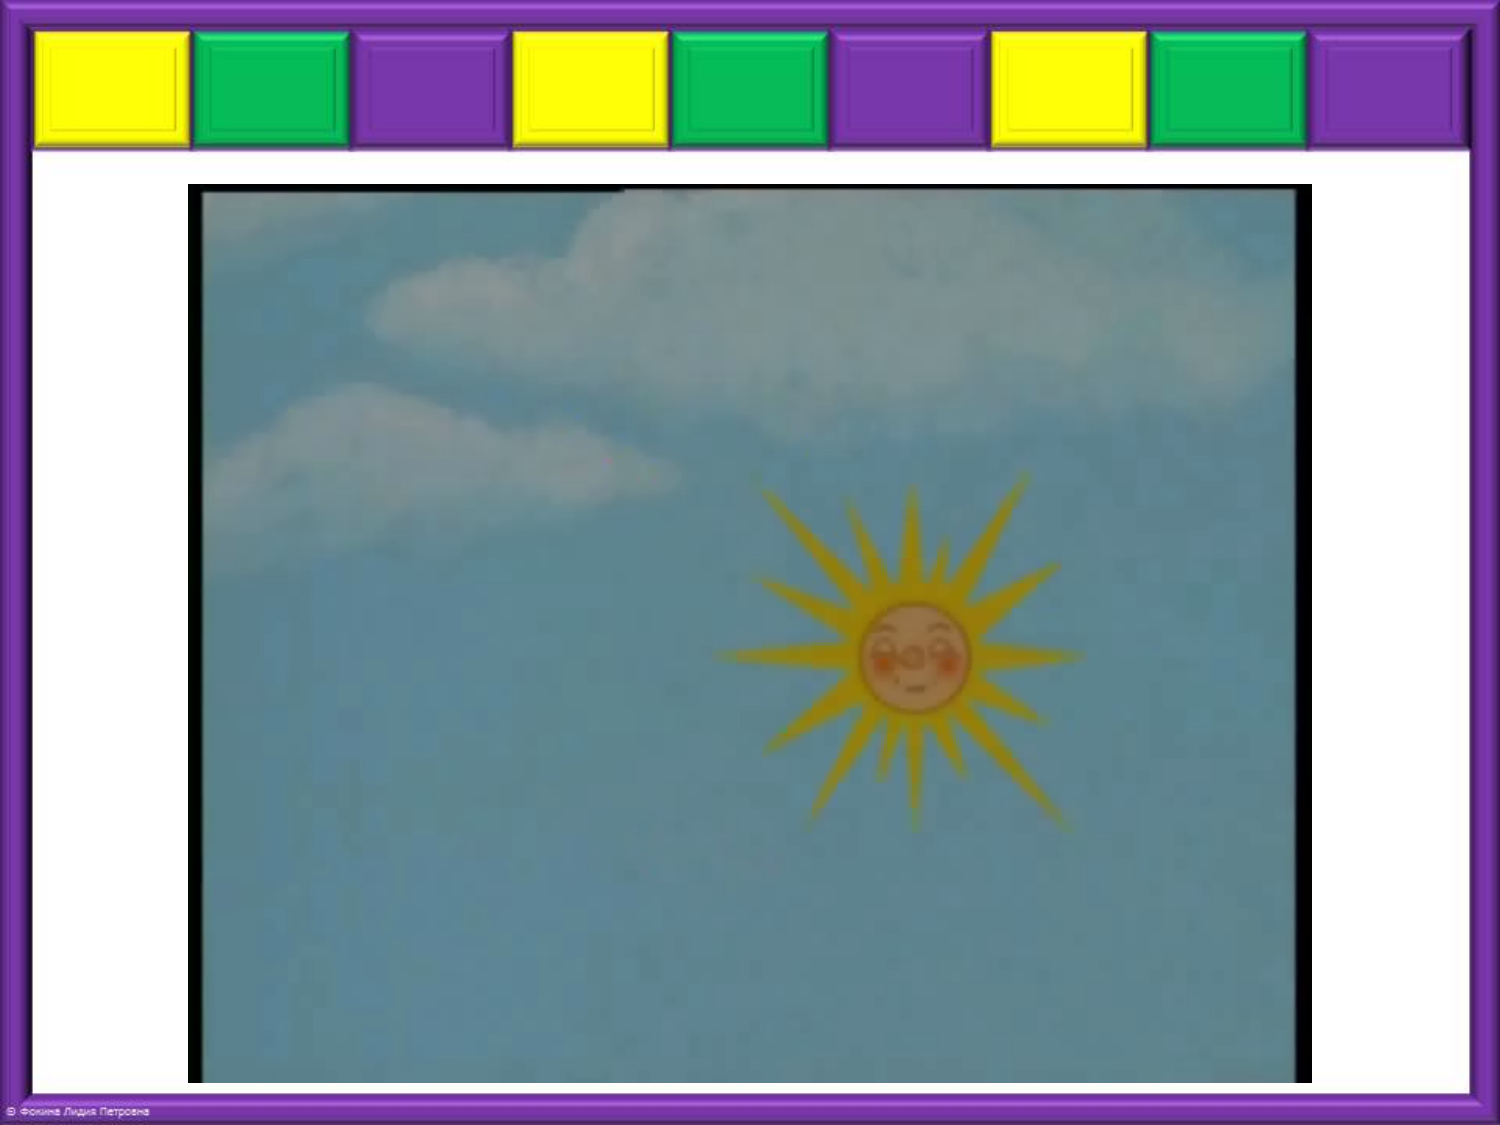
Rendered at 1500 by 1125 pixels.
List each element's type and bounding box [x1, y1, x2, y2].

list [187, 183, 1313, 1084]
picture [0, 0, 1500, 1125]
